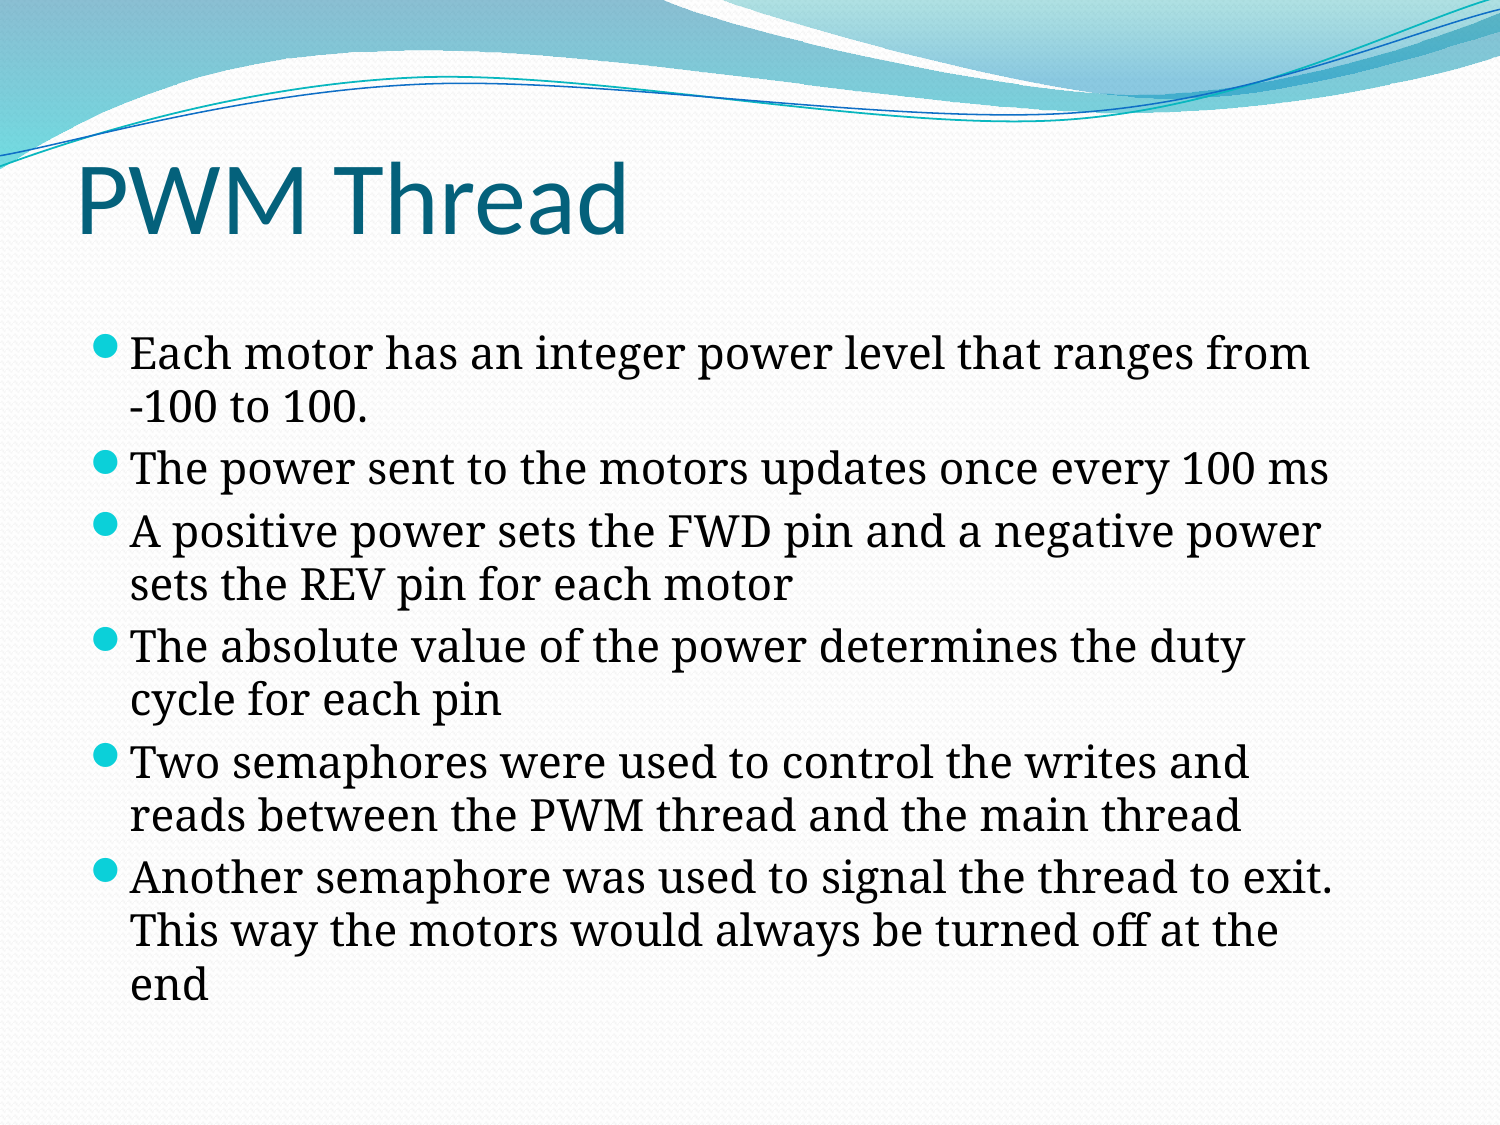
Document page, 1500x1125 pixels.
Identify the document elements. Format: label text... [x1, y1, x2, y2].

list Each motor has an integer power level that ranges from -100 to 100. The power sent to the motors updates once every 100 ms A positive power sets the FWD pin and a negative power sets the REV pin for each motor The absolute value of the power determines the duty cycle for each pin Two semaphores were used to control the writes and reads between the PWM thread and the main thread Another semaphore was used to signal the thread to exit. This way the motors would always be turned off at the end [75, 317, 1350, 1038]
title PWM Thread [75, 115, 1425, 263]
